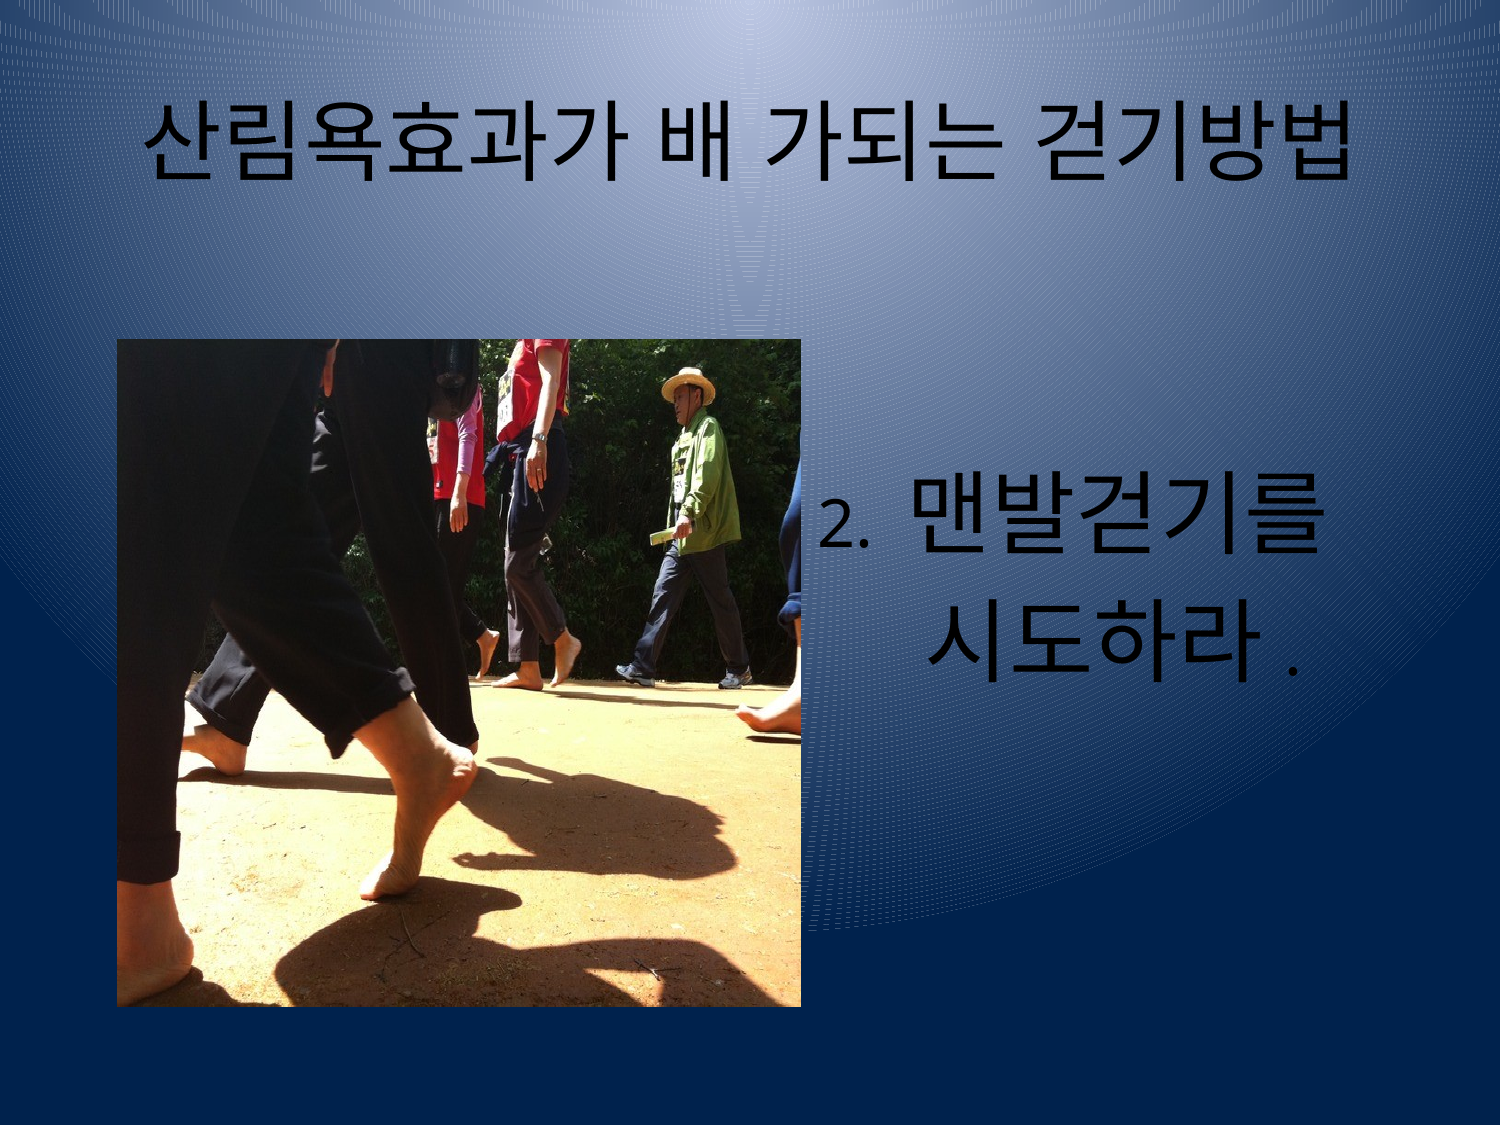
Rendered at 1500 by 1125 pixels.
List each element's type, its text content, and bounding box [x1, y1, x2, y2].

list 2. 맨발걷기를 시도하라. [806, 349, 1403, 891]
title 산림욕효과가 배 가되는 걷기방법 [75, 45, 1425, 233]
picture [116, 339, 801, 1007]
